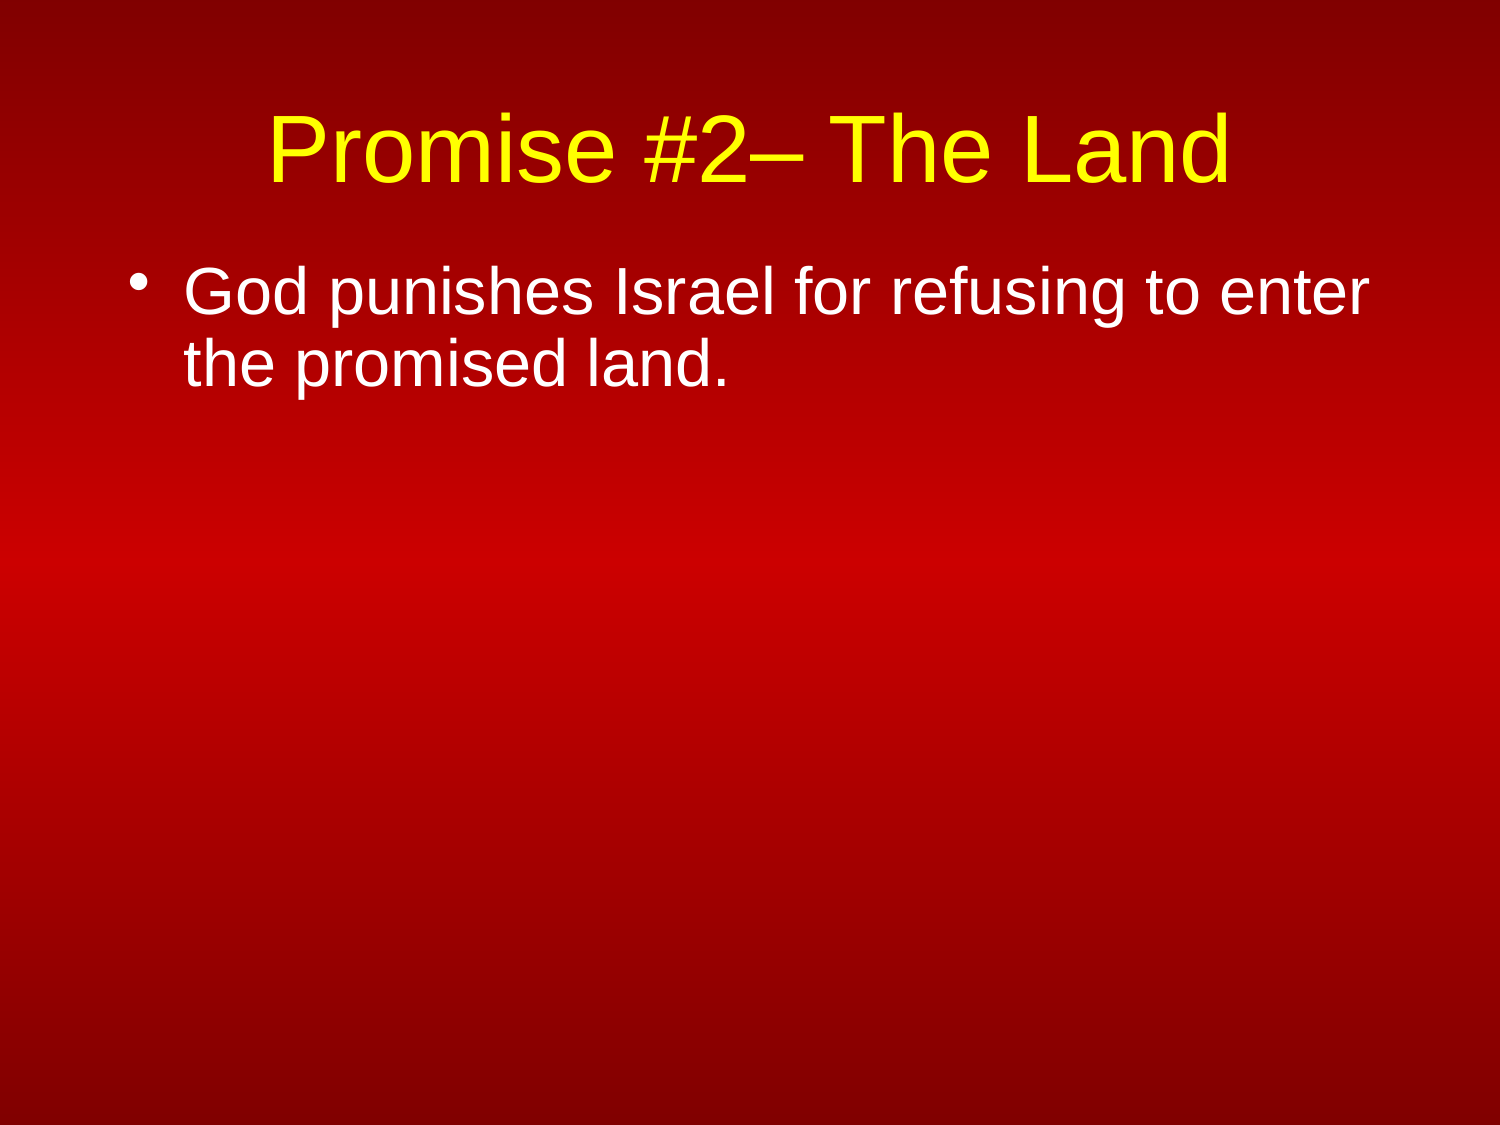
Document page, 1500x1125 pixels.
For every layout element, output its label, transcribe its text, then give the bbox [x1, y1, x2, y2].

list God punishes Israel for refusing to enter the promised land. [112, 249, 1438, 1100]
title Promise #2– The Land [37, 50, 1463, 238]
